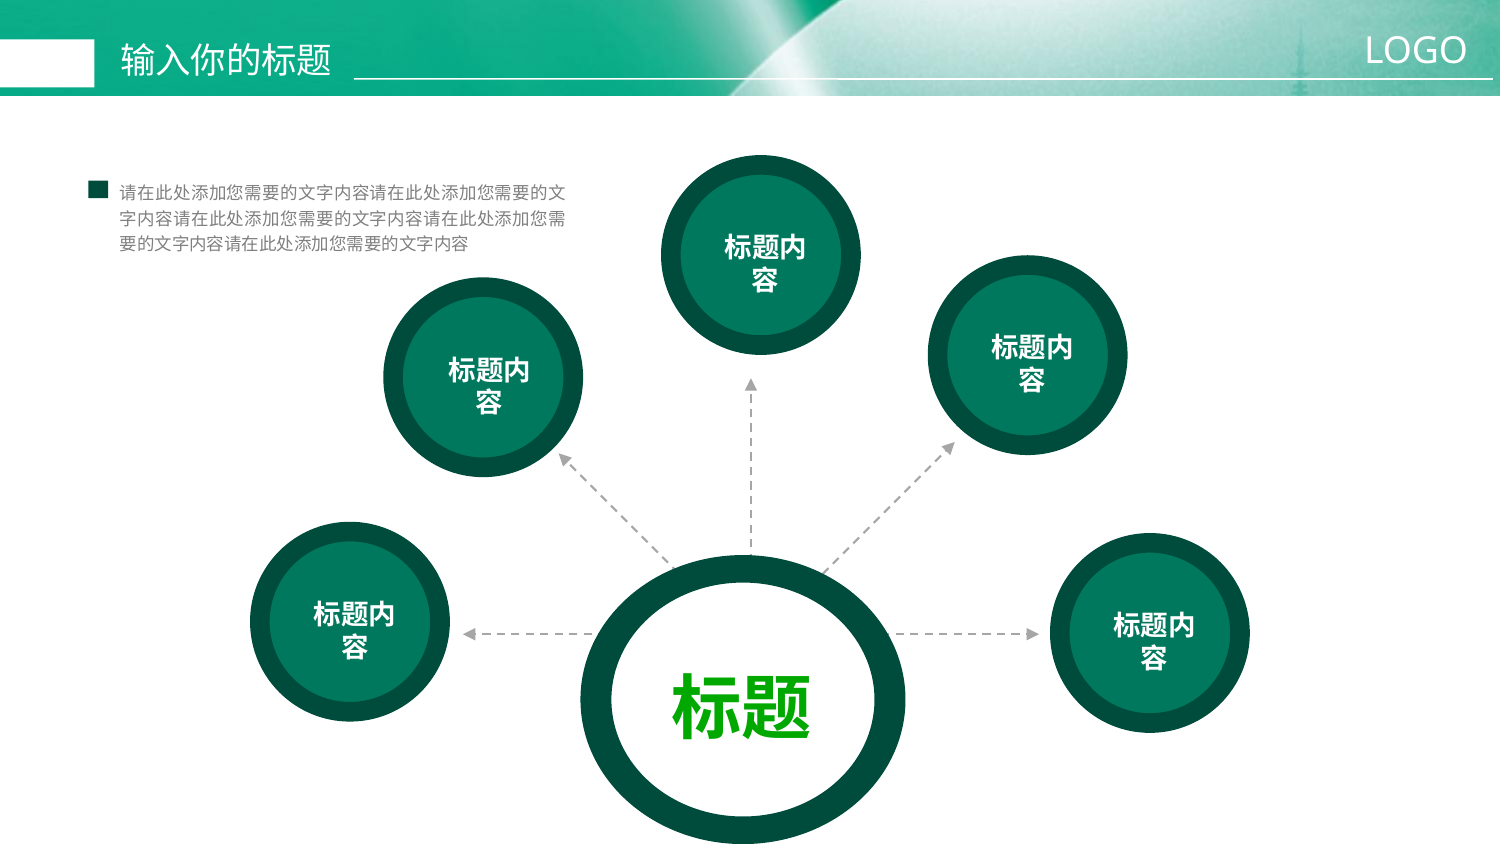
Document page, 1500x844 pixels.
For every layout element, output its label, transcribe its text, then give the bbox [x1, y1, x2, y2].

text_box 请在此处添加您需要的文字内容请在此处添加您需要的文字内容请在此处添加您需要的文字内容请在此处添加您需要的文字内容请在此处添加您需要的文字内容 [119, 177, 567, 254]
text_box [580, 554, 906, 844]
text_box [1049, 532, 1251, 734]
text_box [383, 277, 584, 478]
picture [0, 0, 1500, 96]
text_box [927, 254, 1128, 456]
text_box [660, 154, 862, 356]
text_box [87, 179, 109, 199]
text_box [249, 521, 451, 722]
